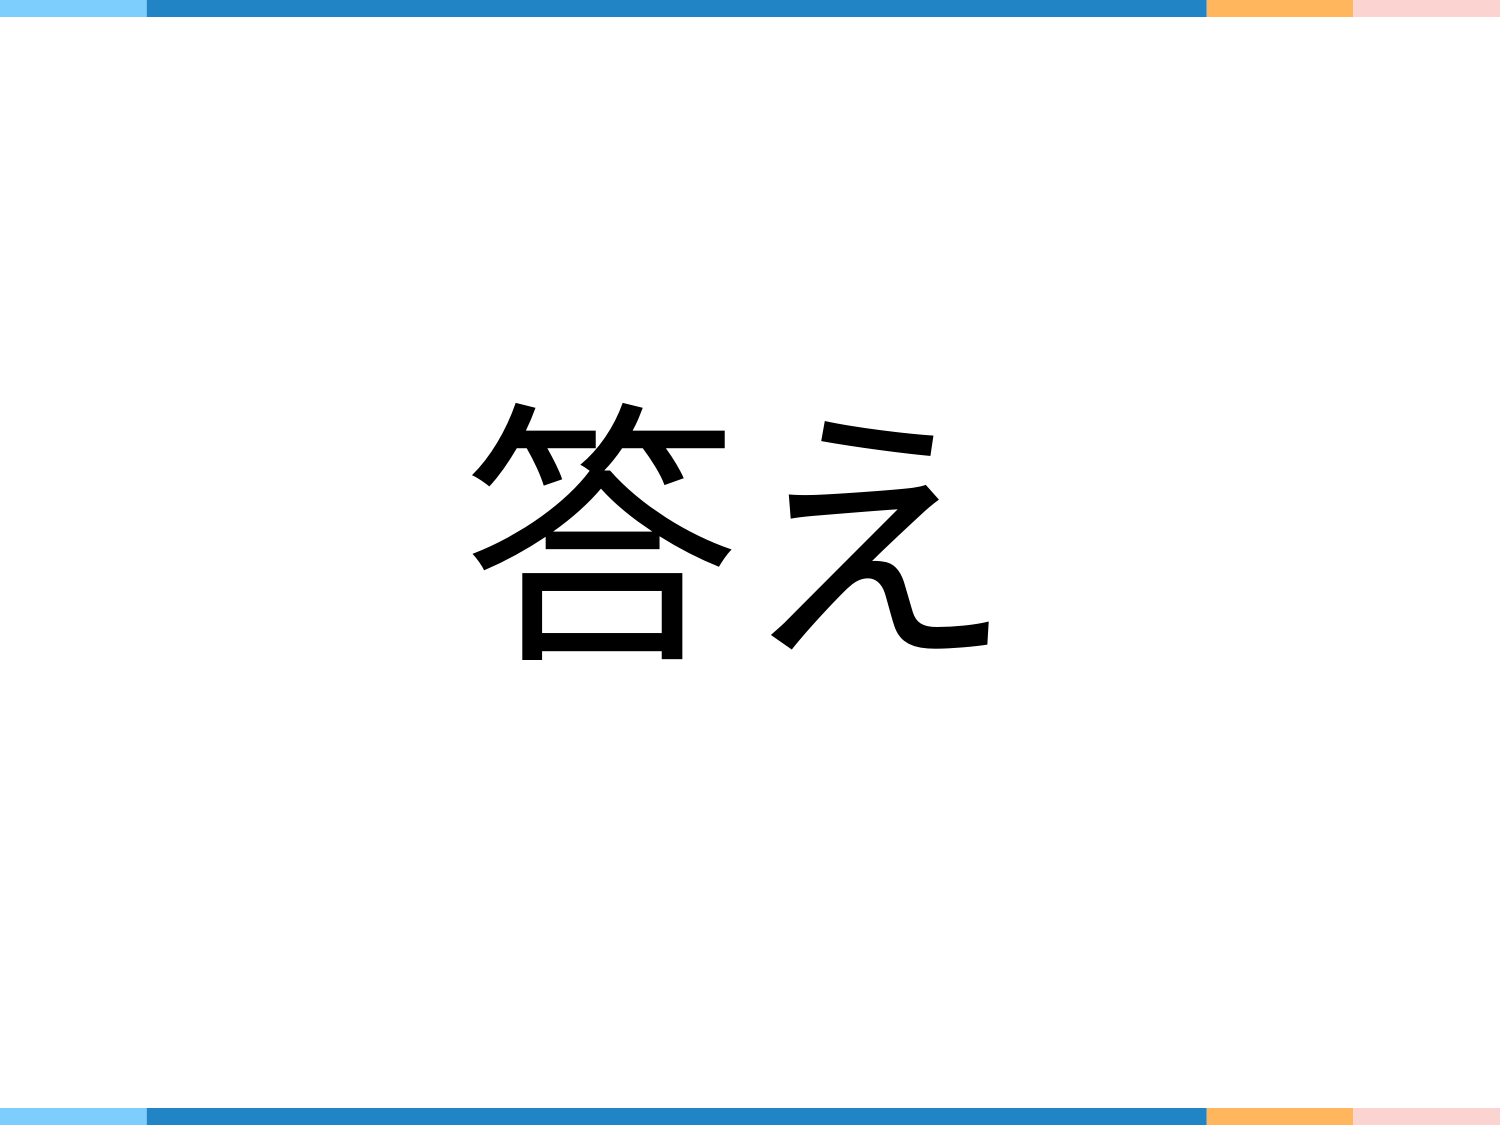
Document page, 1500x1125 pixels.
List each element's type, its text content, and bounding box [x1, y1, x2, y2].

text_box 答え [450, 356, 1028, 700]
